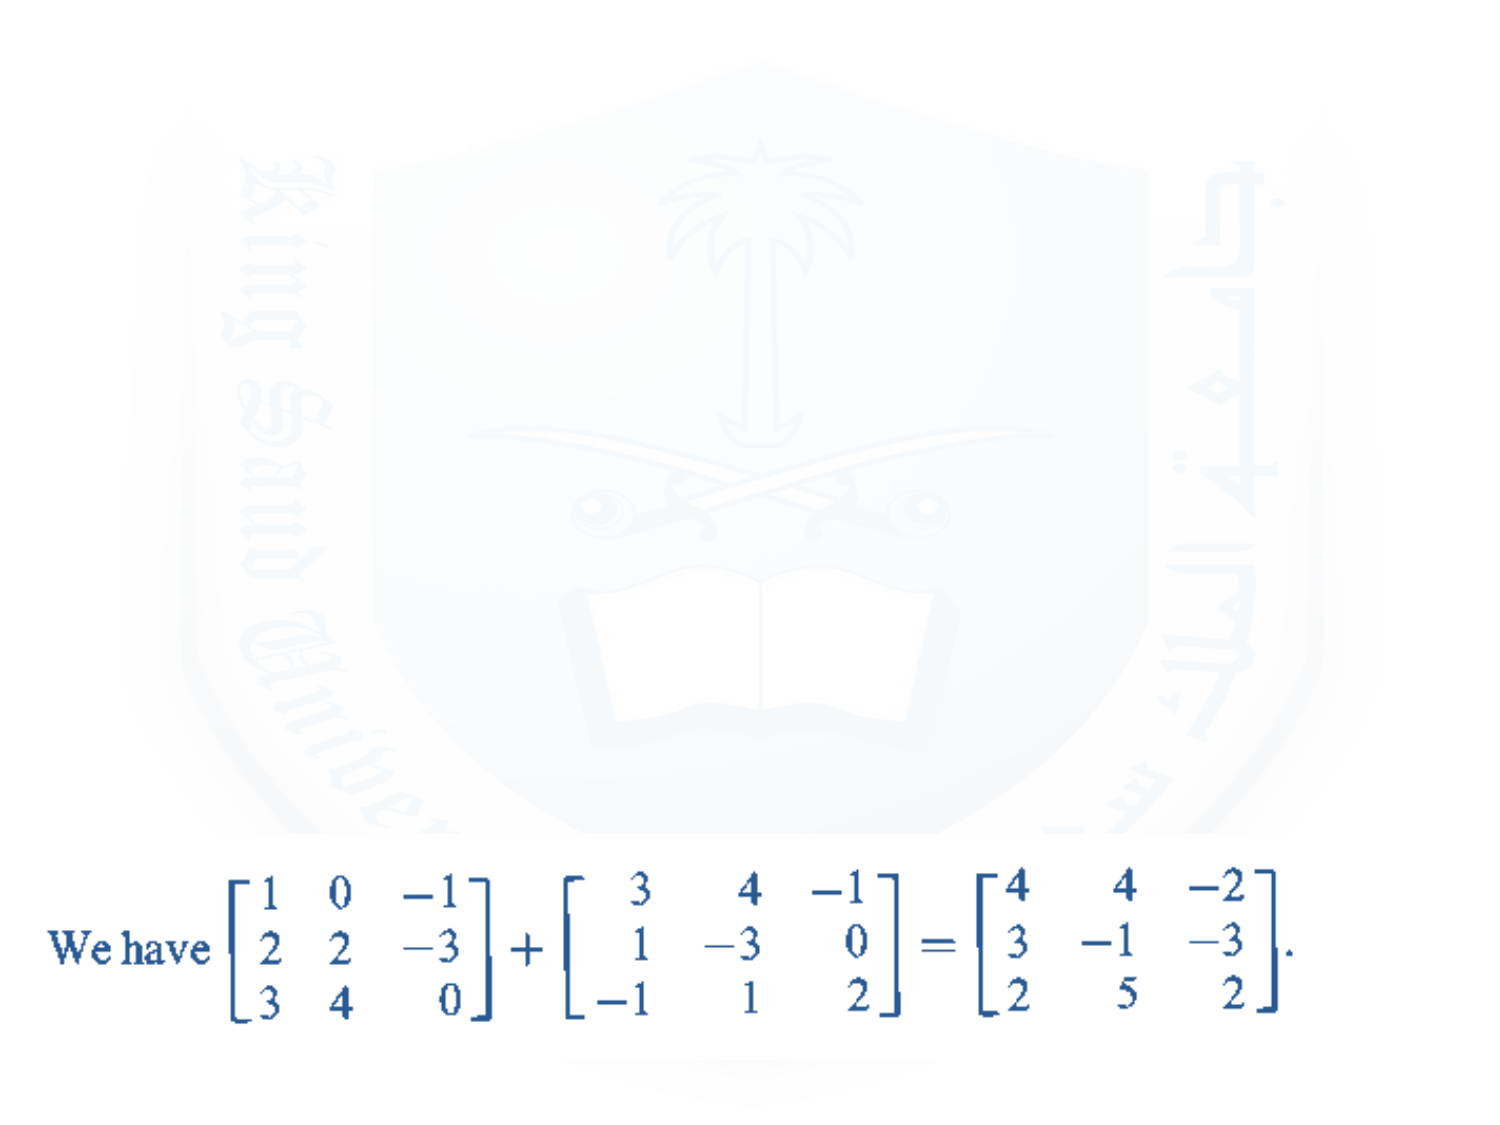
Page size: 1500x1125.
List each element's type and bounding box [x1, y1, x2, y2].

picture [29, 833, 1332, 1060]
